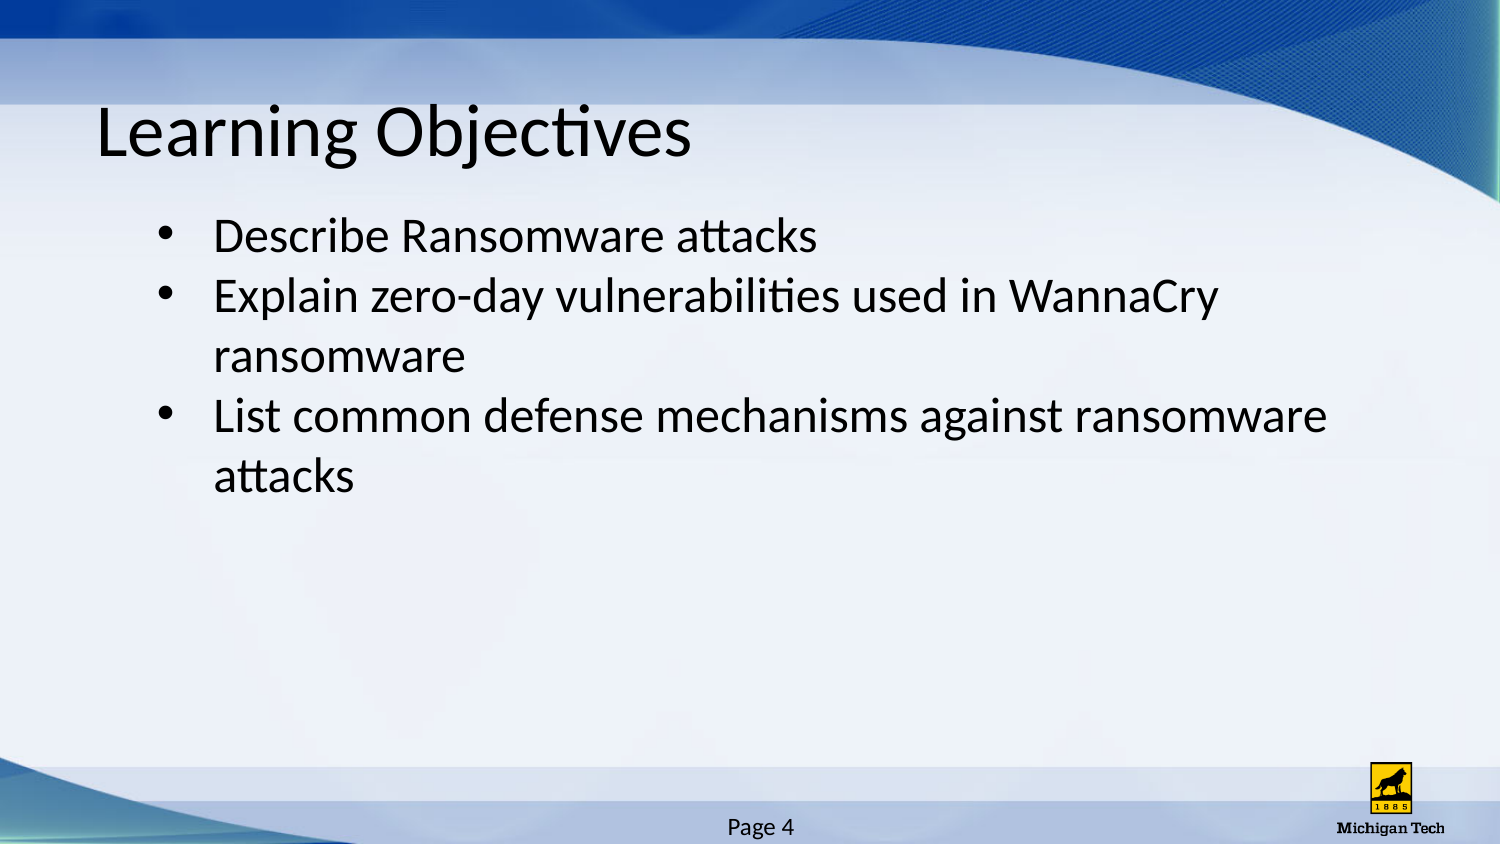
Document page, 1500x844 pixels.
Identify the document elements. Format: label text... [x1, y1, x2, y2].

list Describe Ransomware attacks Explain zero-day vulnerabilities used in WannaCry ransomware List common defense mechanisms against ransomware attacks [145, 196, 1362, 797]
title Learning Objectives [85, 56, 1023, 197]
picture [0, 0, 1500, 844]
